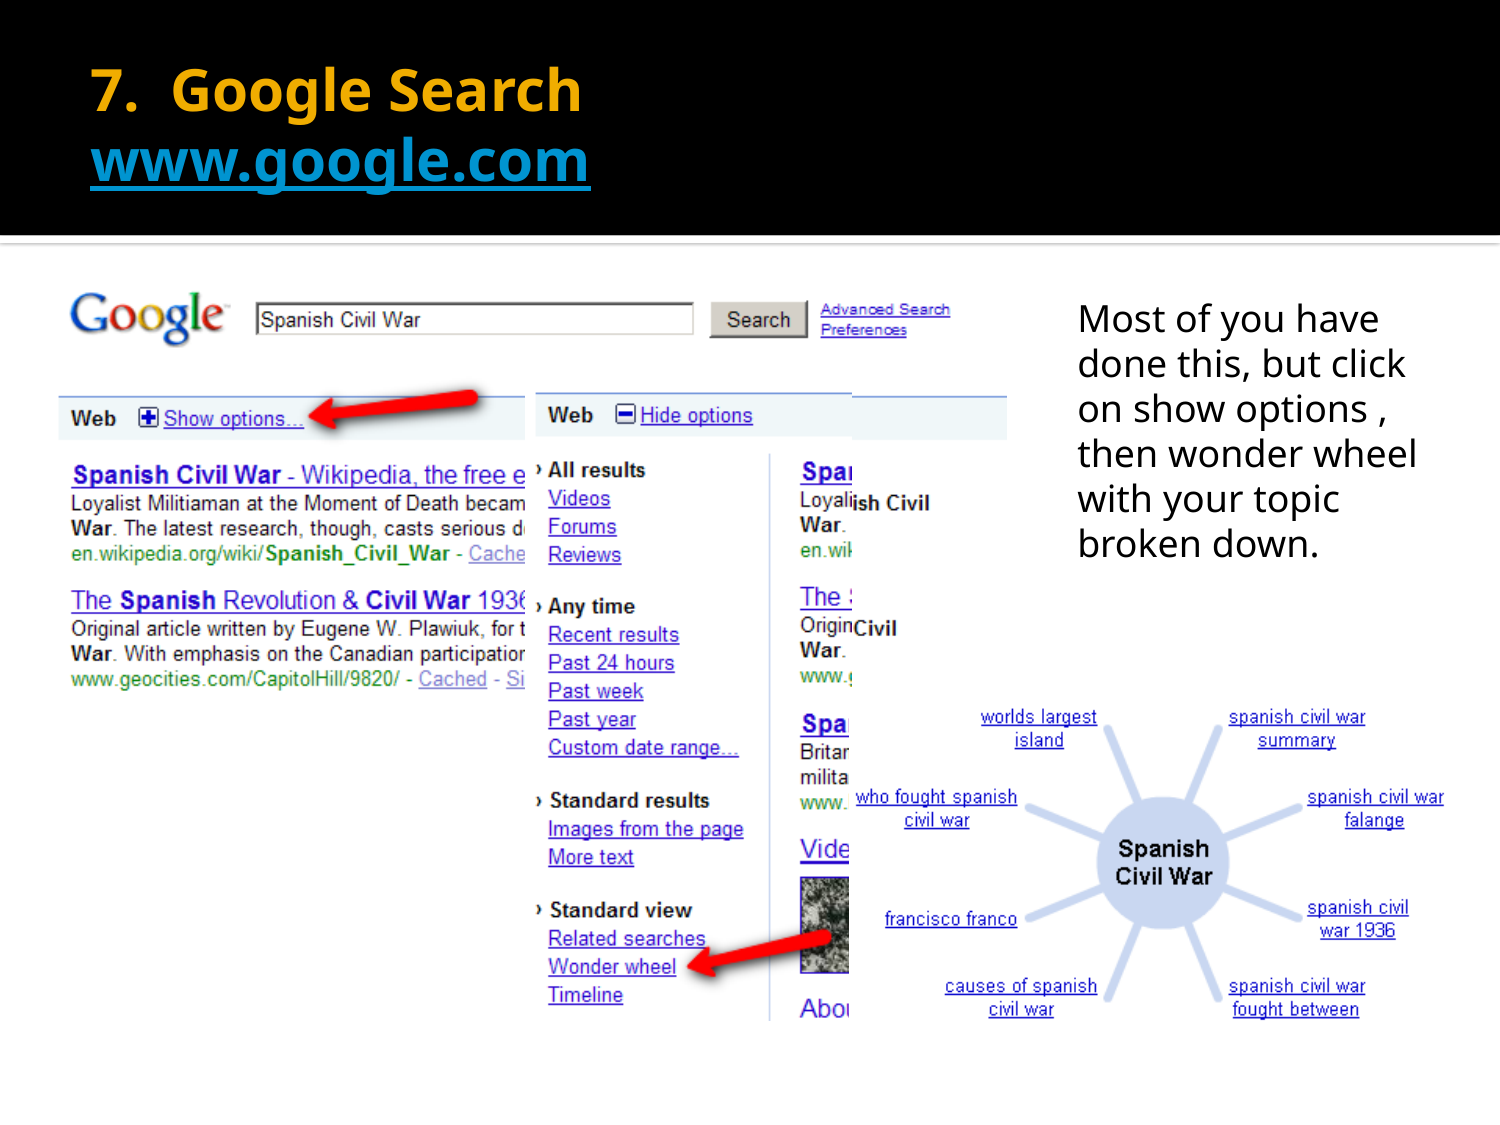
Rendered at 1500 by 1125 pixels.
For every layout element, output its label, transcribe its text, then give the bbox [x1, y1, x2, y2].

title 7. Google Search www.google.com [75, 25, 1425, 231]
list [37, 249, 1007, 705]
picture [524, 349, 1463, 1039]
text_box Most of you have done this, but click on show options , then wonder wheel with your topic broken down. [1062, 287, 1438, 573]
